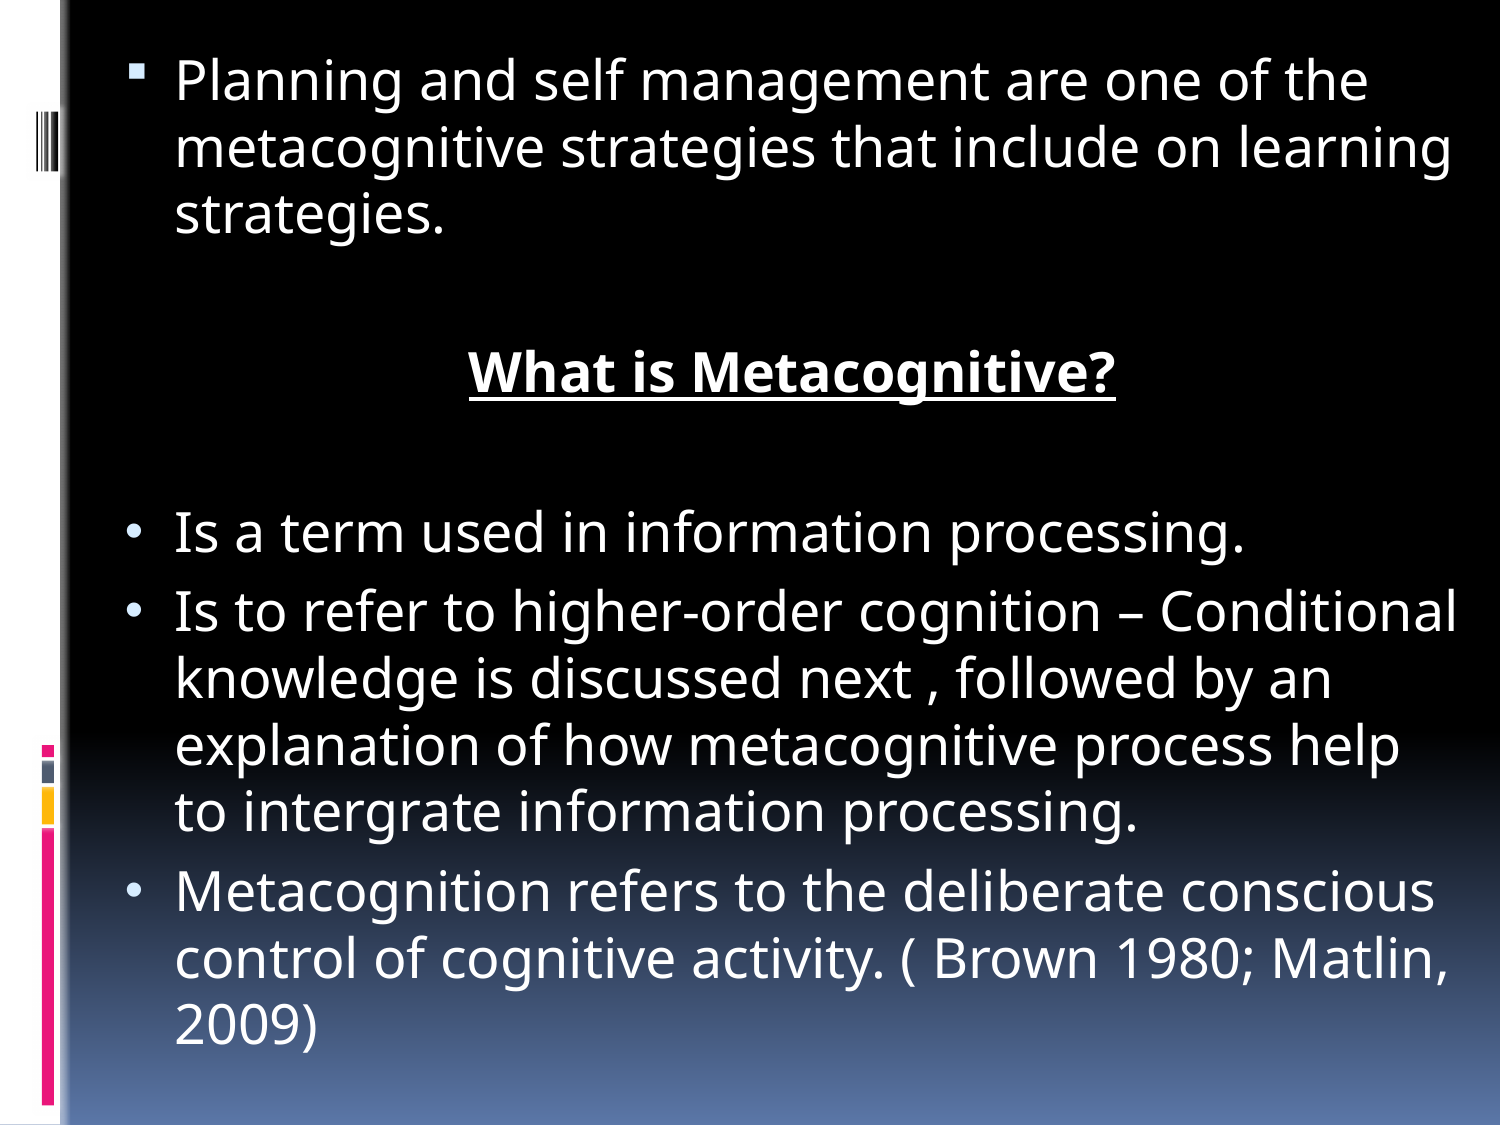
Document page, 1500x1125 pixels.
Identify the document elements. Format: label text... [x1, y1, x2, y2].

list Planning and self management are one of the metacognitive strategies that include on learning strategies. What is Metacognitive? Is a term used in information processing. Is to refer to higher-order cognition – Conditional knowledge is discussed next , followed by an explanation of how metacognitive process help to intergrate information processing. Metacognition refers to the deliberate conscious control of cognitive activity. ( Brown 1980; Matlin, 2009) [99, 37, 1475, 1100]
